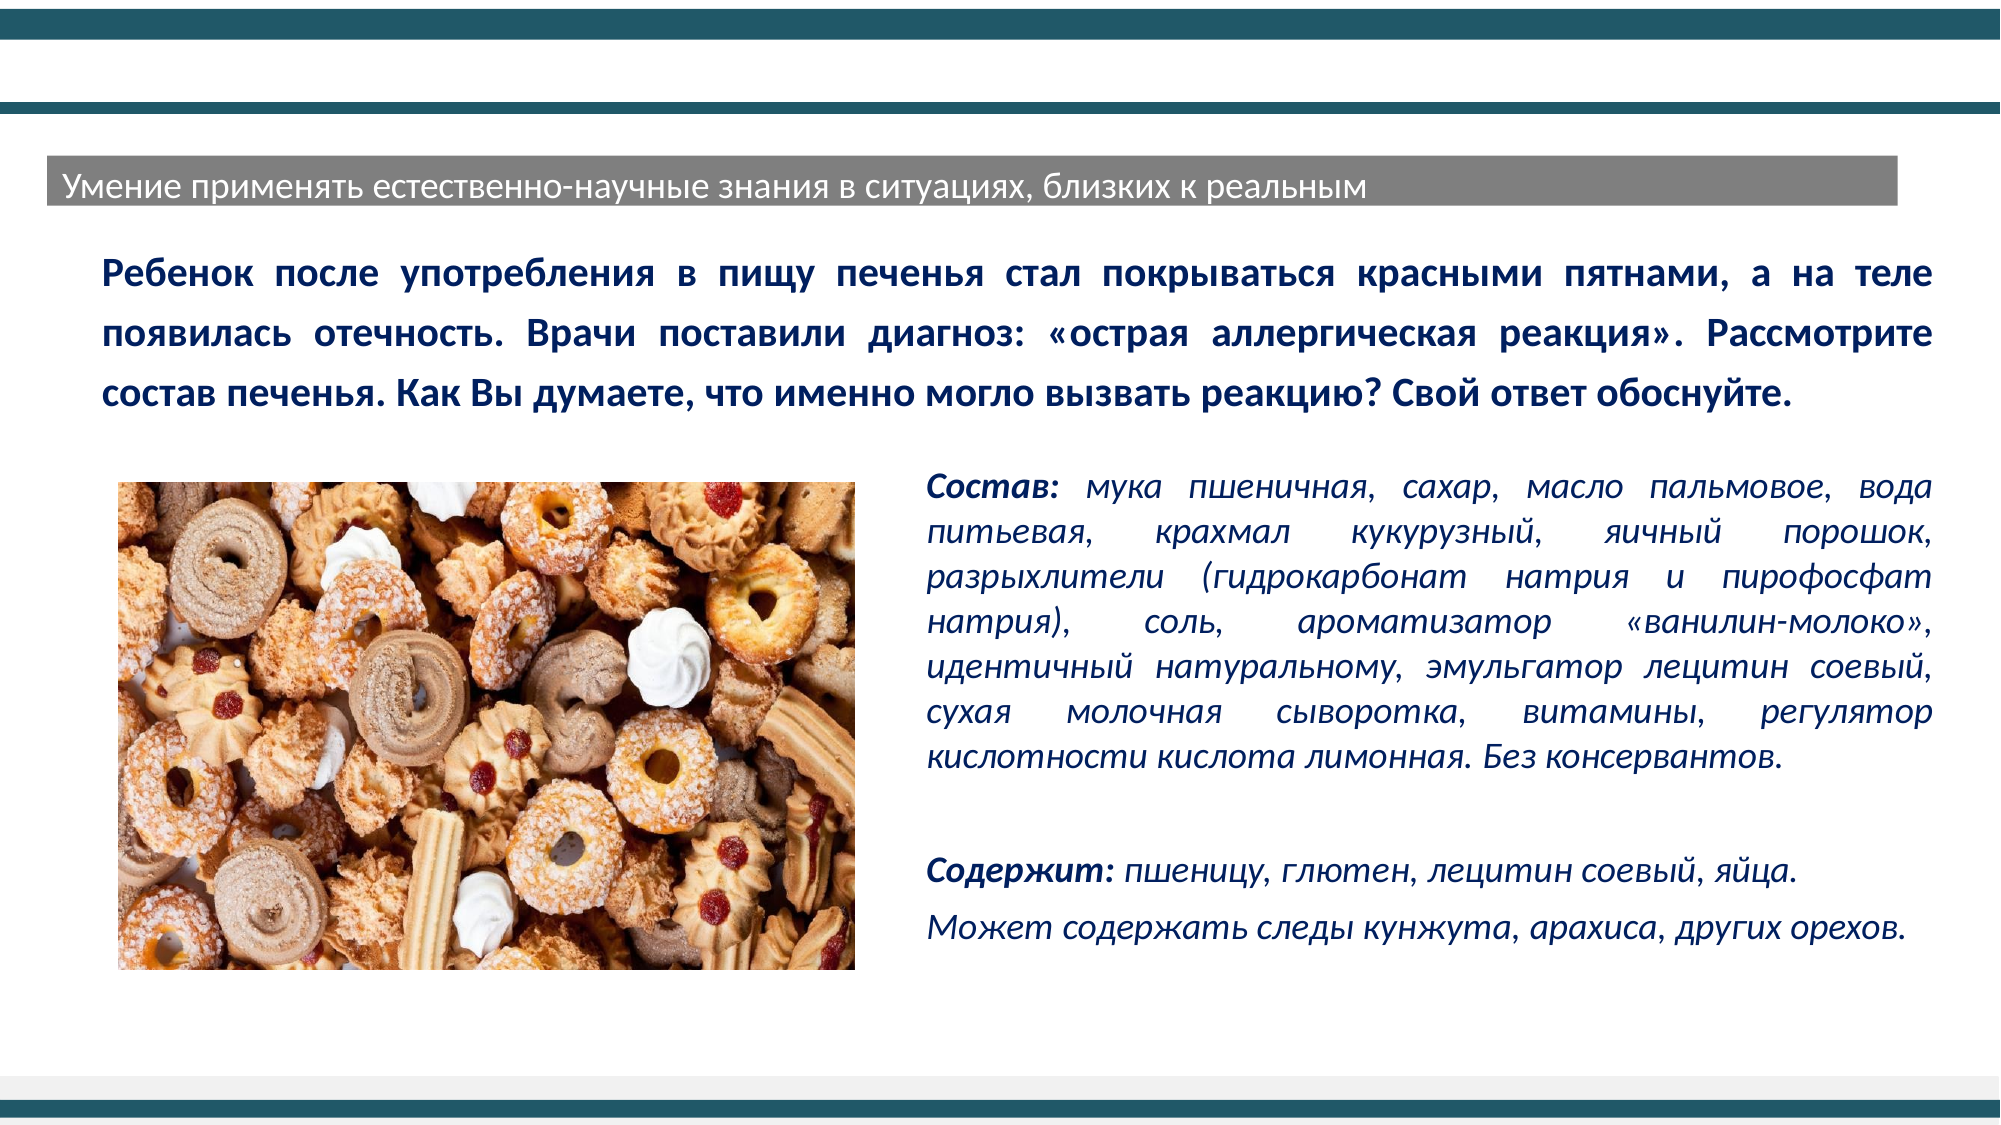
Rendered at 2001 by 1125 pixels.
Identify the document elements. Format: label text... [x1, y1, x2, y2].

text_box Умение применять естественно-научные знания в ситуациях, близких к реальным [47, 155, 1898, 206]
picture [118, 482, 855, 971]
text_box Ребенок после употребления в пищу печенья стал покрываться красными пятнами, а на теле появилась отечность. Врачи поставили диагноз: «острая аллергическая реакция». Рассмотрите состав печенья. Как Вы думаете, что именно могло вызвать реакцию? Свой ответ обоснуйте. Состав: мука пшеничная, сахар, масло пальмовое, вода питьевая, крахмал кукурузный, яичный порошок, разрыхлители (гидрокарбонат натрия и пирофосфат натрия), соль, ароматизатор «ванилин-молоко», идентичный натуральному, эмульгатор лецитин соевый, сухая молочная сыворотка, витамины, регулятор кислотности кислота лимонная. Без консервантов. Содержит: пшеницу, глютен, лецитин соевый, яйца. Может содержать следы кунжута, арахиса, других орехов. [99, 232, 1933, 947]
text_box [0, 102, 2000, 114]
